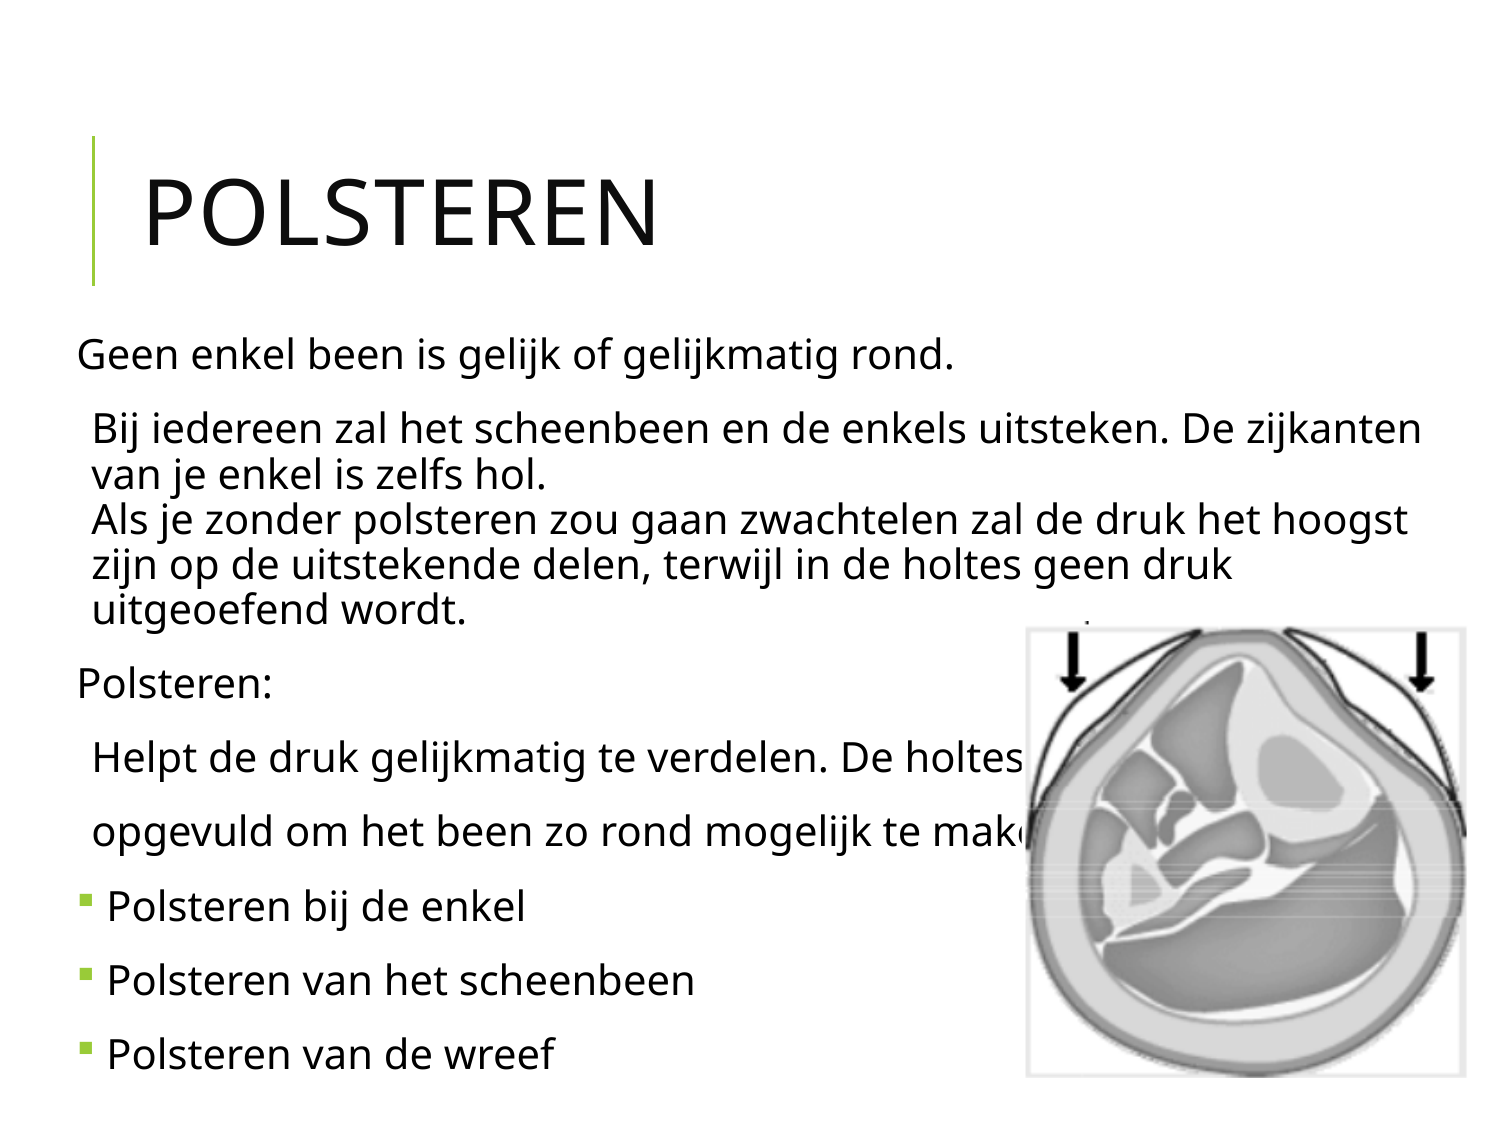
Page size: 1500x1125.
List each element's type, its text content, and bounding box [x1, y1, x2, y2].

list Geen enkel been is gelijk of gelijkmatig rond. Bij iedereen zal het scheenbeen en de enkels uitsteken. De zijkanten van je enkel is zelfs hol. Als je zonder polsteren zou gaan zwachtelen zal de druk het hoogst zijn op de uitstekende delen, terwijl in de holtes geen druk uitgeoefend wordt. Polsteren: Helpt de druk gelijkmatig te verdelen. De holtes worden opgevuld om het been zo rond mogelijk te maken. Polsteren bij de enkel Polsteren van het scheenbeen Polsteren van de wreef [68, 326, 1433, 1094]
title polsteren [126, 96, 1322, 326]
picture [1021, 621, 1468, 1078]
